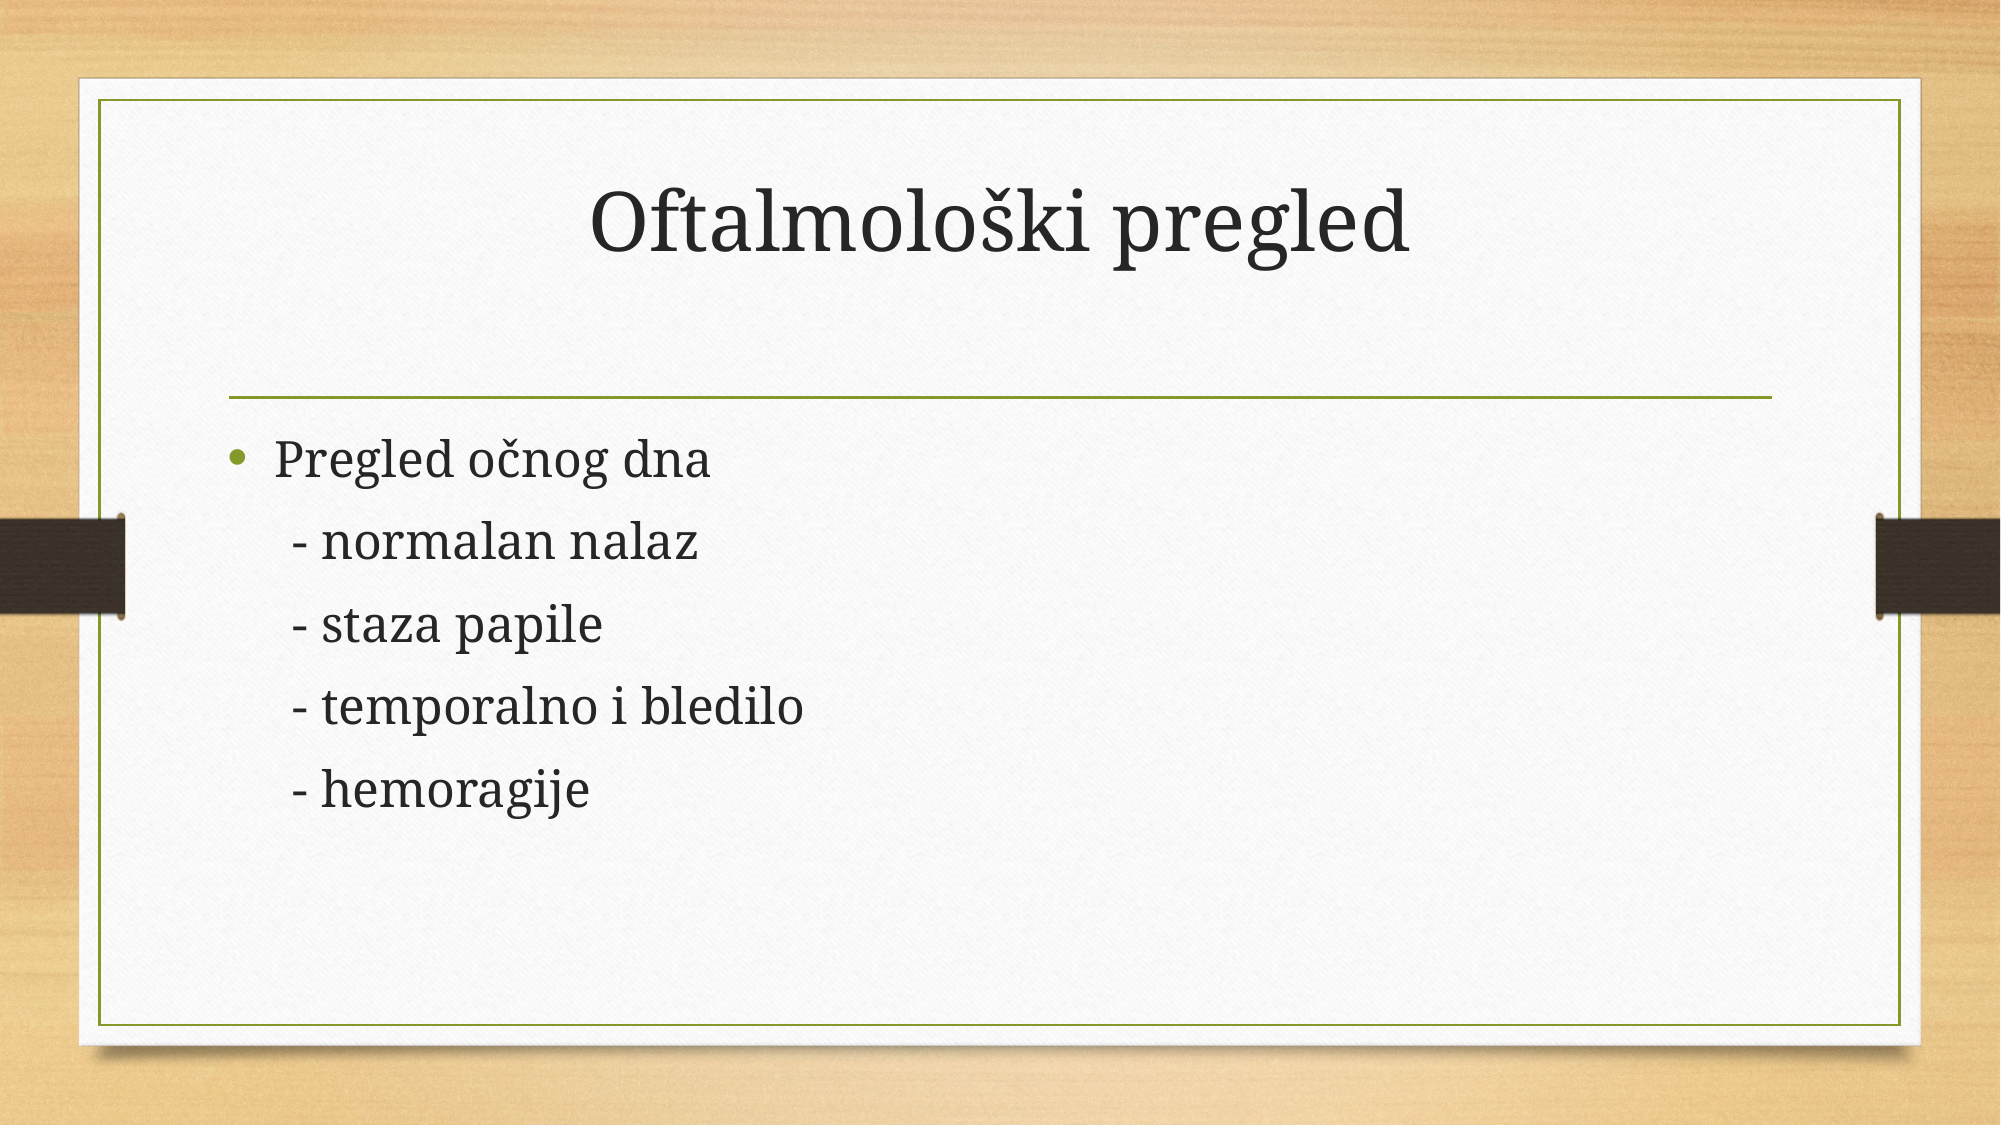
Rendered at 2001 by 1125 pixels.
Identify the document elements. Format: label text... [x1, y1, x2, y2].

title Oftalmološki pregled [212, 161, 1788, 375]
picture [0, 0, 2001, 1125]
list Pregled očnog dna - normalan nalaz - staza papile - temporalno i bledilo - hemoragije [212, 419, 1788, 964]
